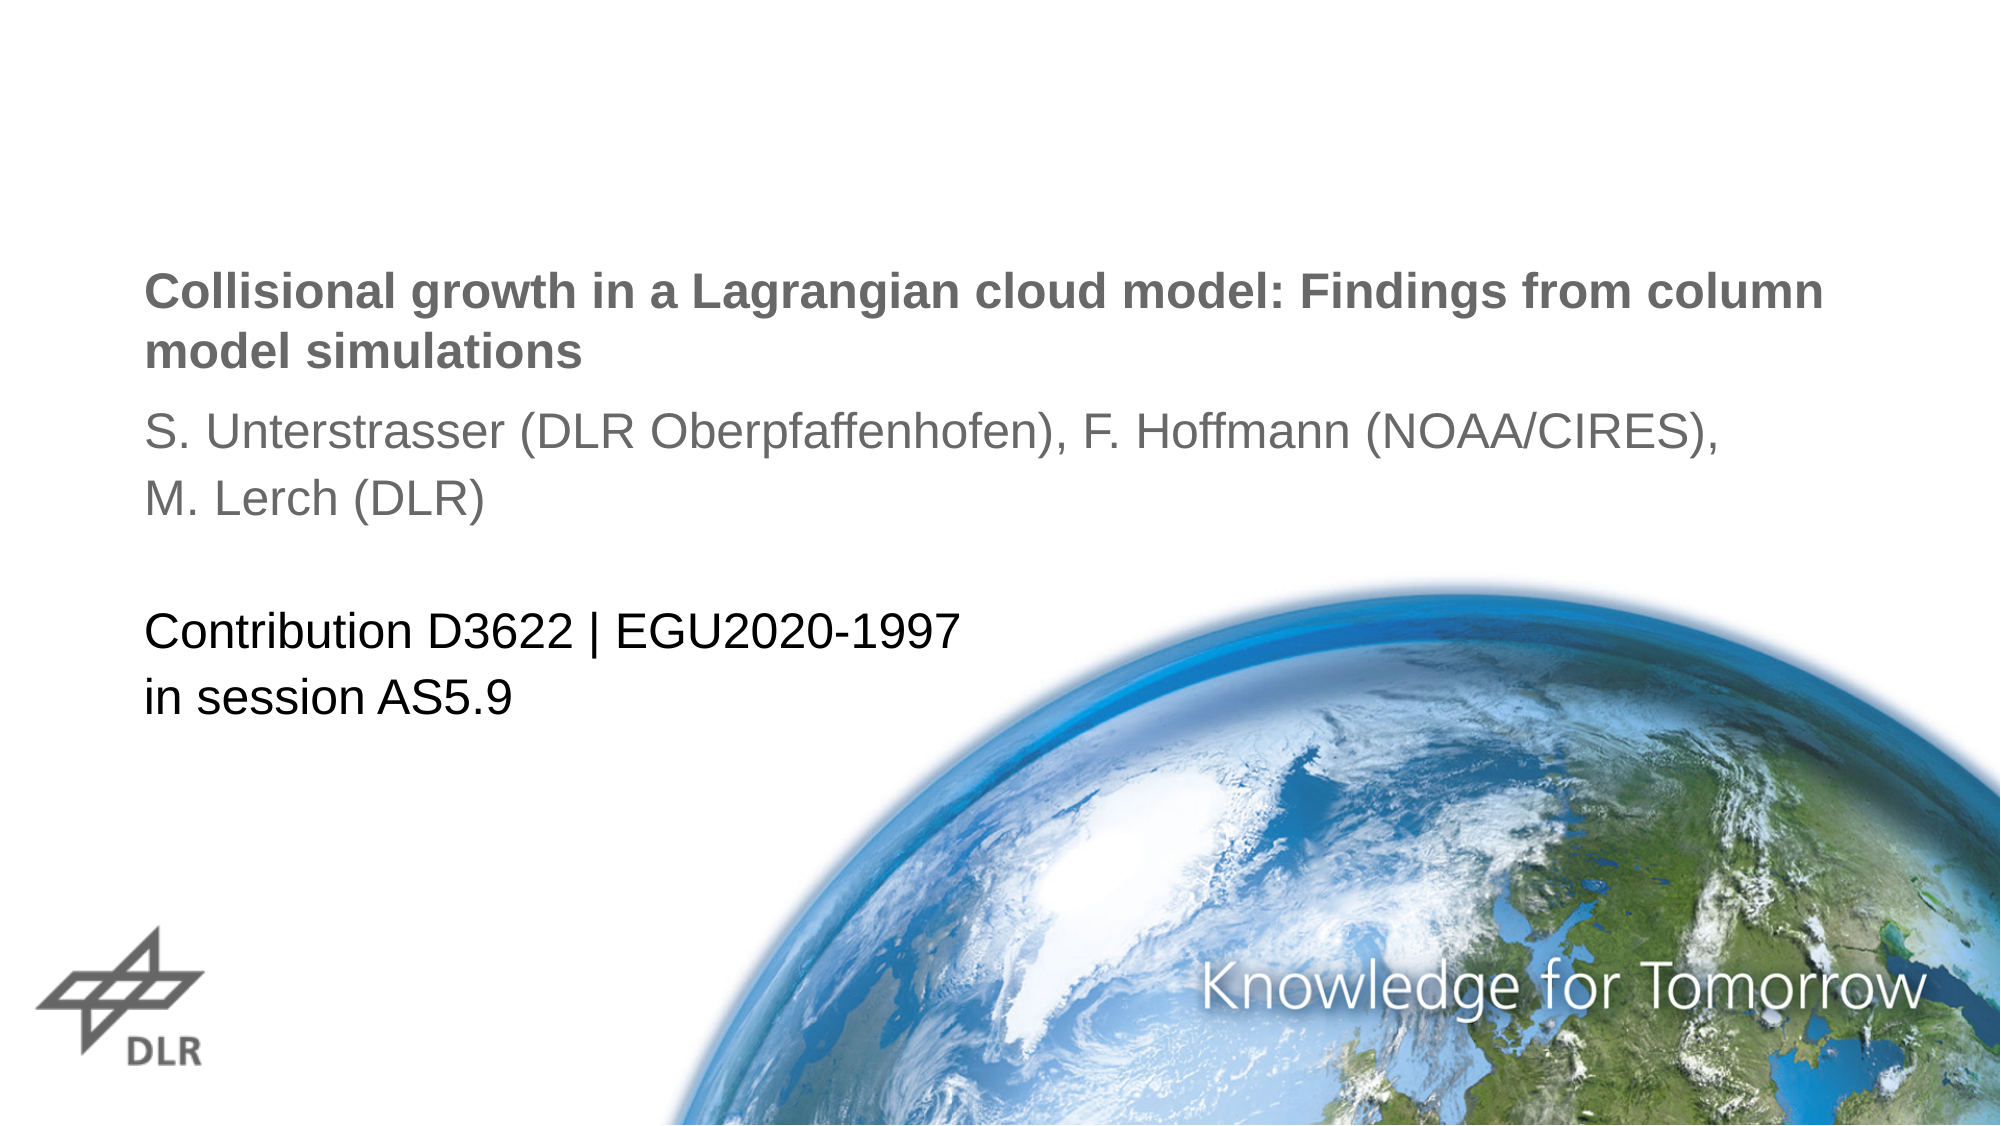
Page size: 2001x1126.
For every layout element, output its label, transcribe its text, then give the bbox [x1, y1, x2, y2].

subtitle S. Unterstrasser (DLR Oberpfaffenhofen), F. Hoffmann (NOAA/CIRES), M. Lerch (DLR) [144, 398, 1927, 528]
text_box Contribution D3622 | EGU2020-1997 in session AS5.9 [144, 598, 1927, 680]
picture [0, 0, 2000, 1125]
title Collisional growth in a Lagrangian cloud model: Findings from column model simulations [144, 258, 1927, 380]
